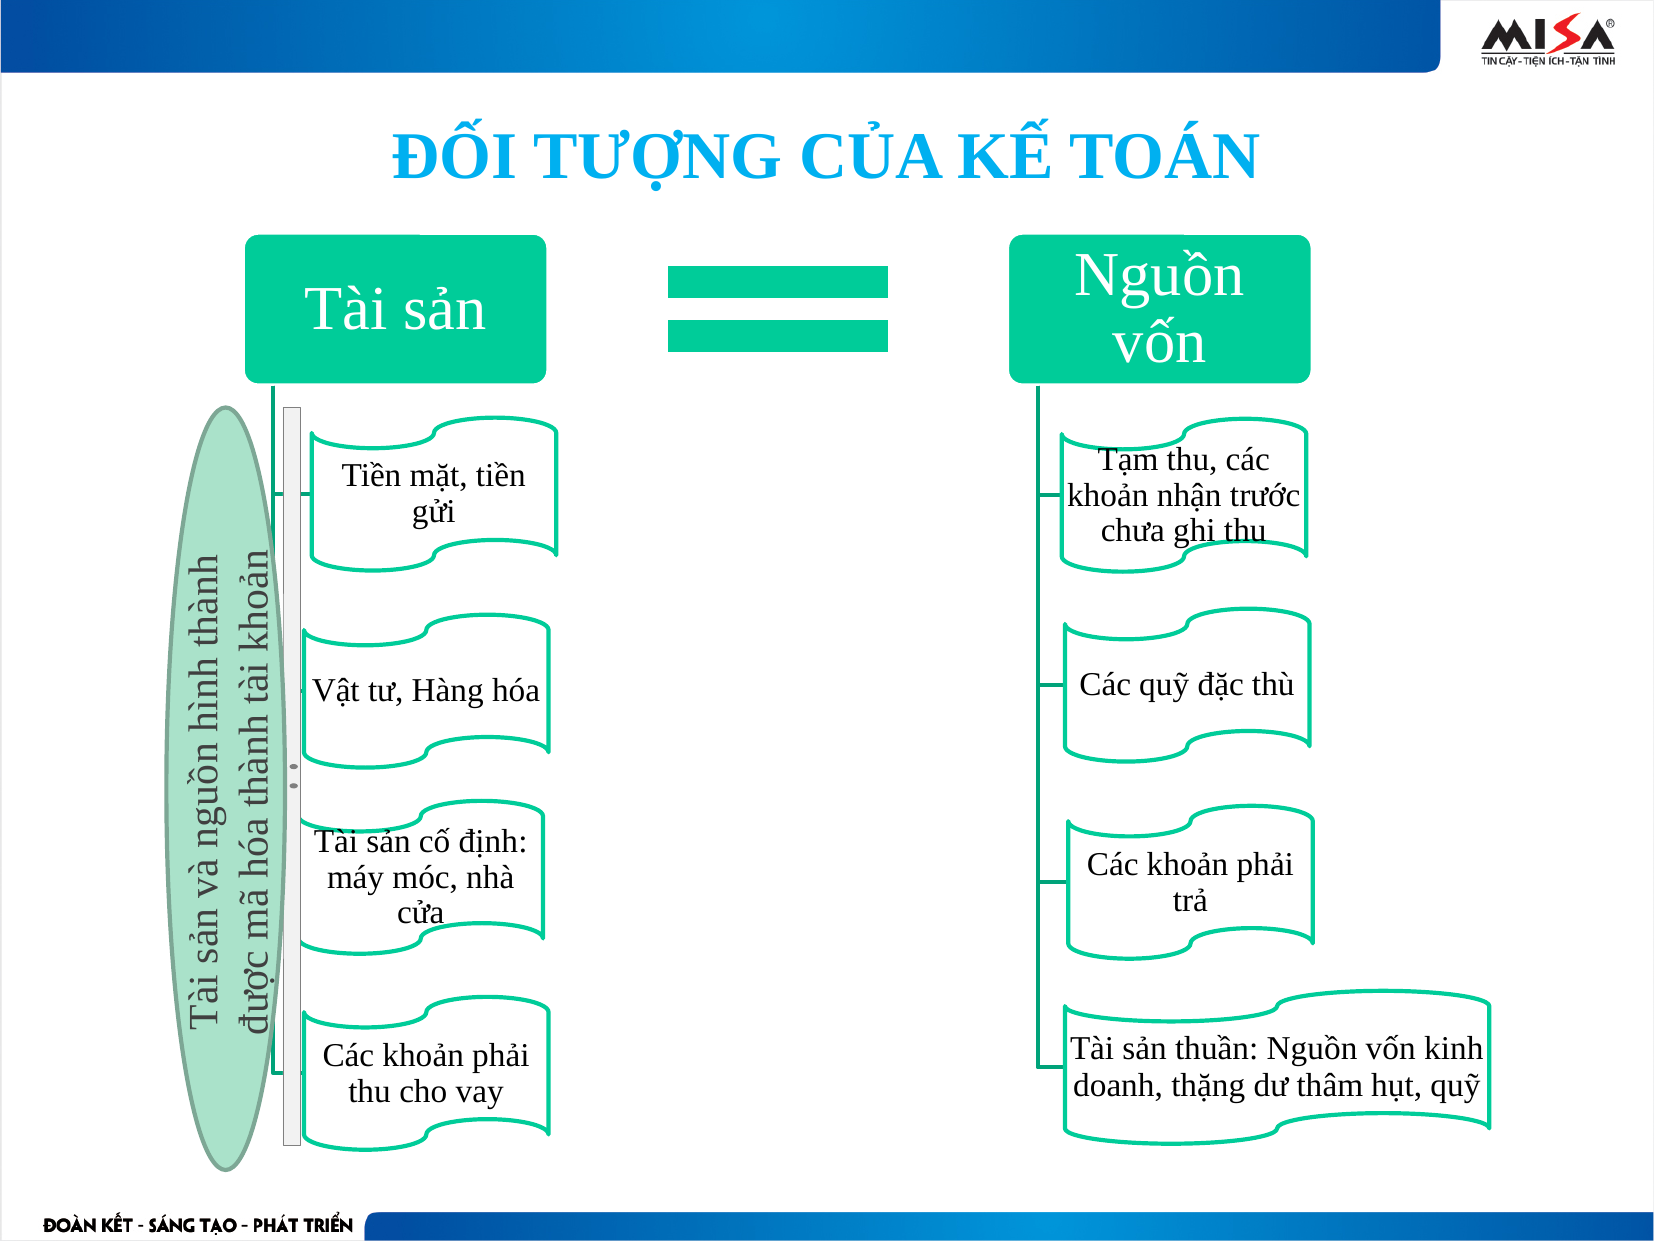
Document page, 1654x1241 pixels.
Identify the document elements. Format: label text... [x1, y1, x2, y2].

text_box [164, 407, 301, 1171]
picture [0, 0, 1654, 1241]
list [114, 232, 1622, 1151]
title ĐỐI TƯỢNG CỦA KẾ TOÁN [82, 49, 1571, 257]
